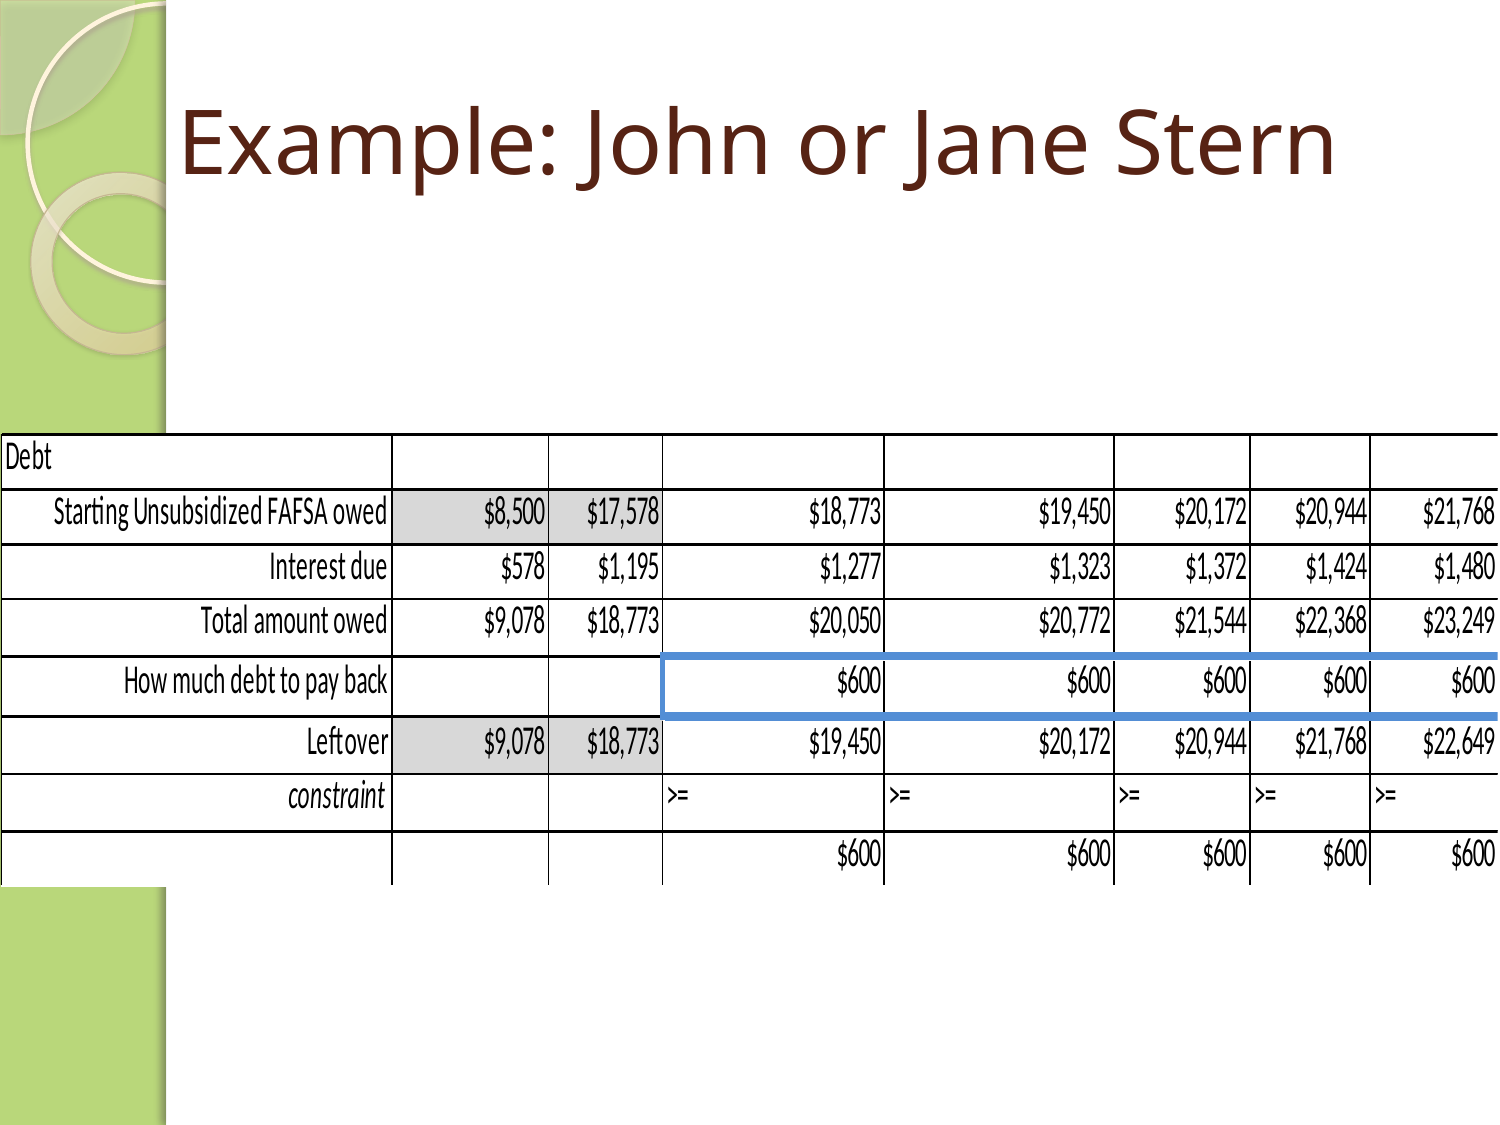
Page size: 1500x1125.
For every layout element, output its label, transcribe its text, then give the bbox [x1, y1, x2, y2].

picture [0, 433, 1500, 888]
title Example: John or Jane Stern [162, 45, 1393, 233]
